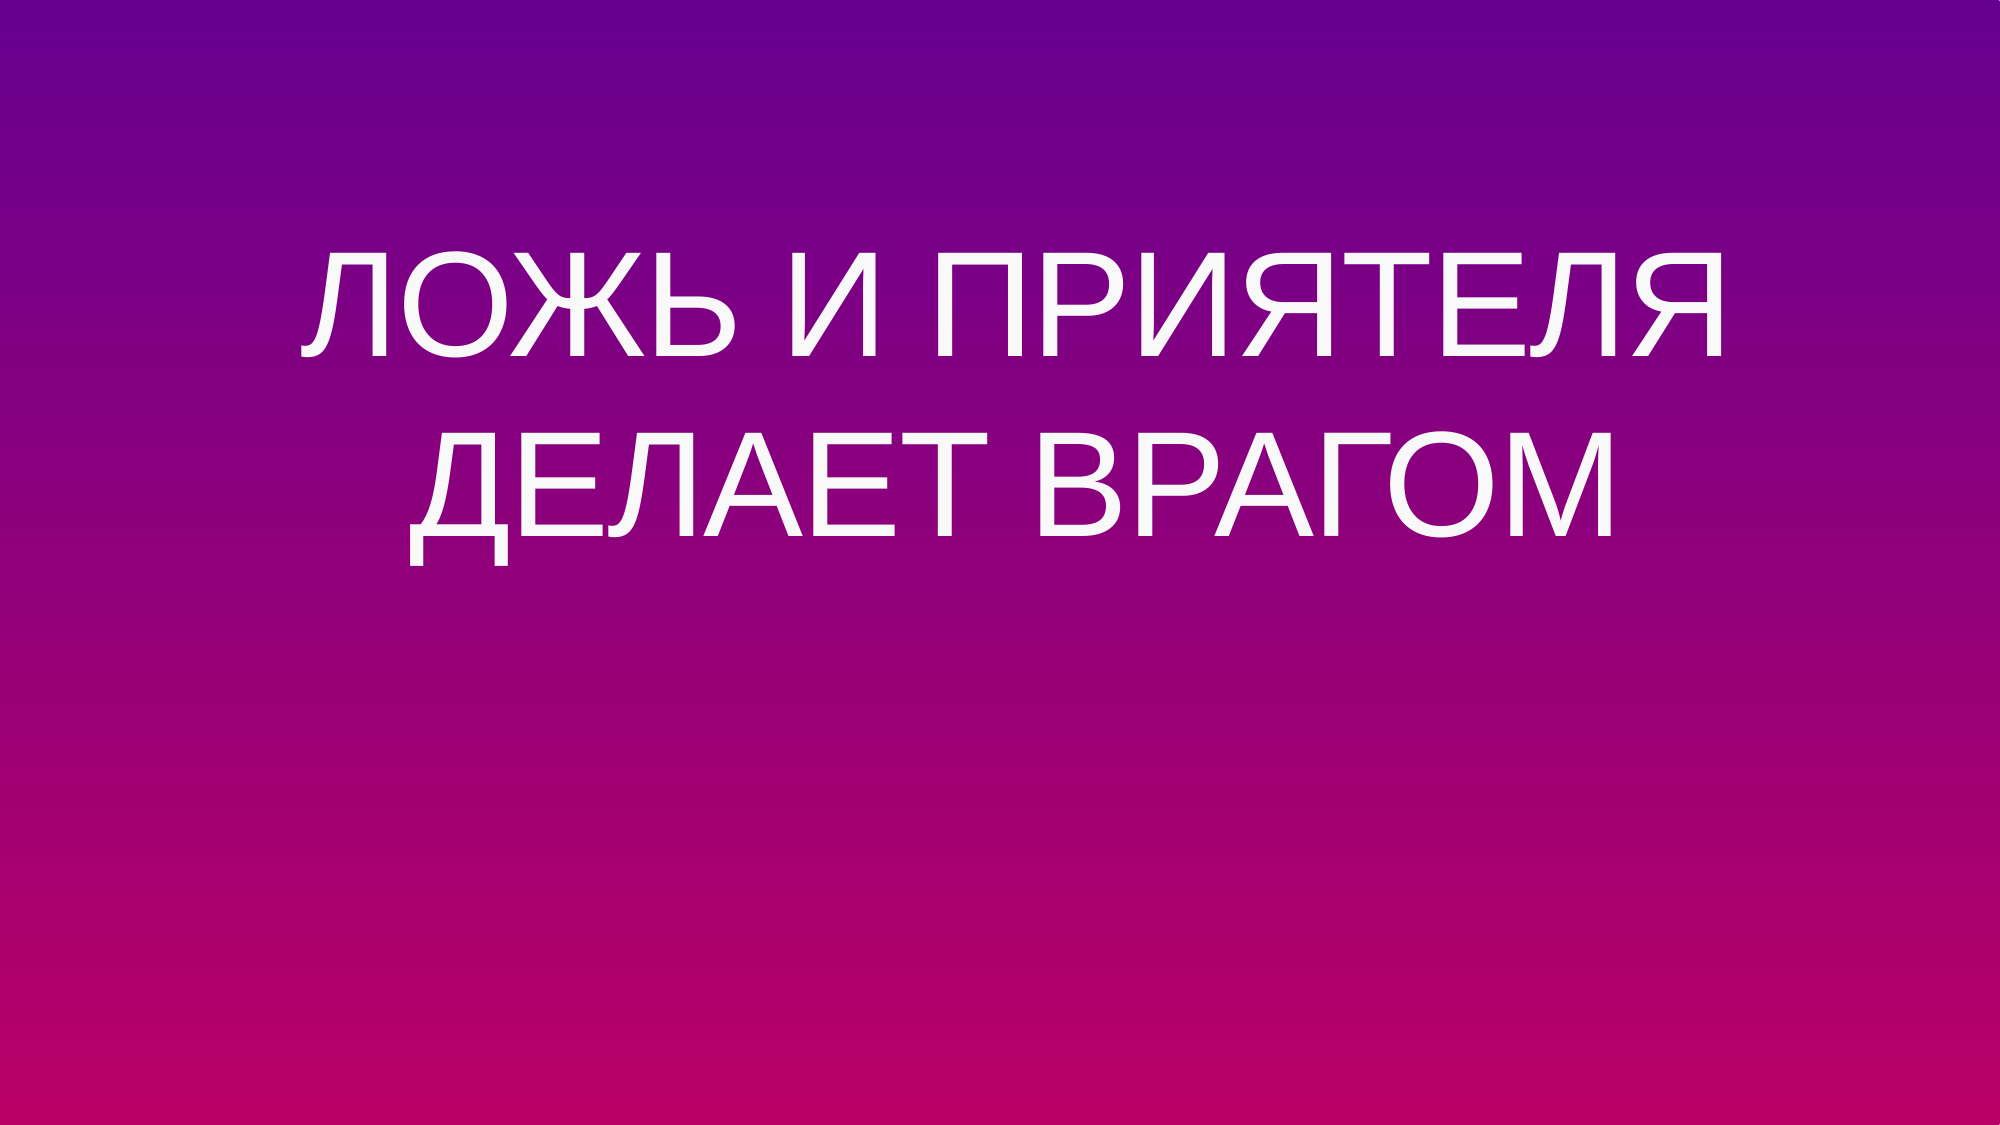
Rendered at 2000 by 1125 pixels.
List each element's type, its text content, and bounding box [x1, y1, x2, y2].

title ЛОЖЬ И ПРИЯТЕЛЯ ДЕЛАЕТ ВРАГОМ [183, 12, 1850, 575]
